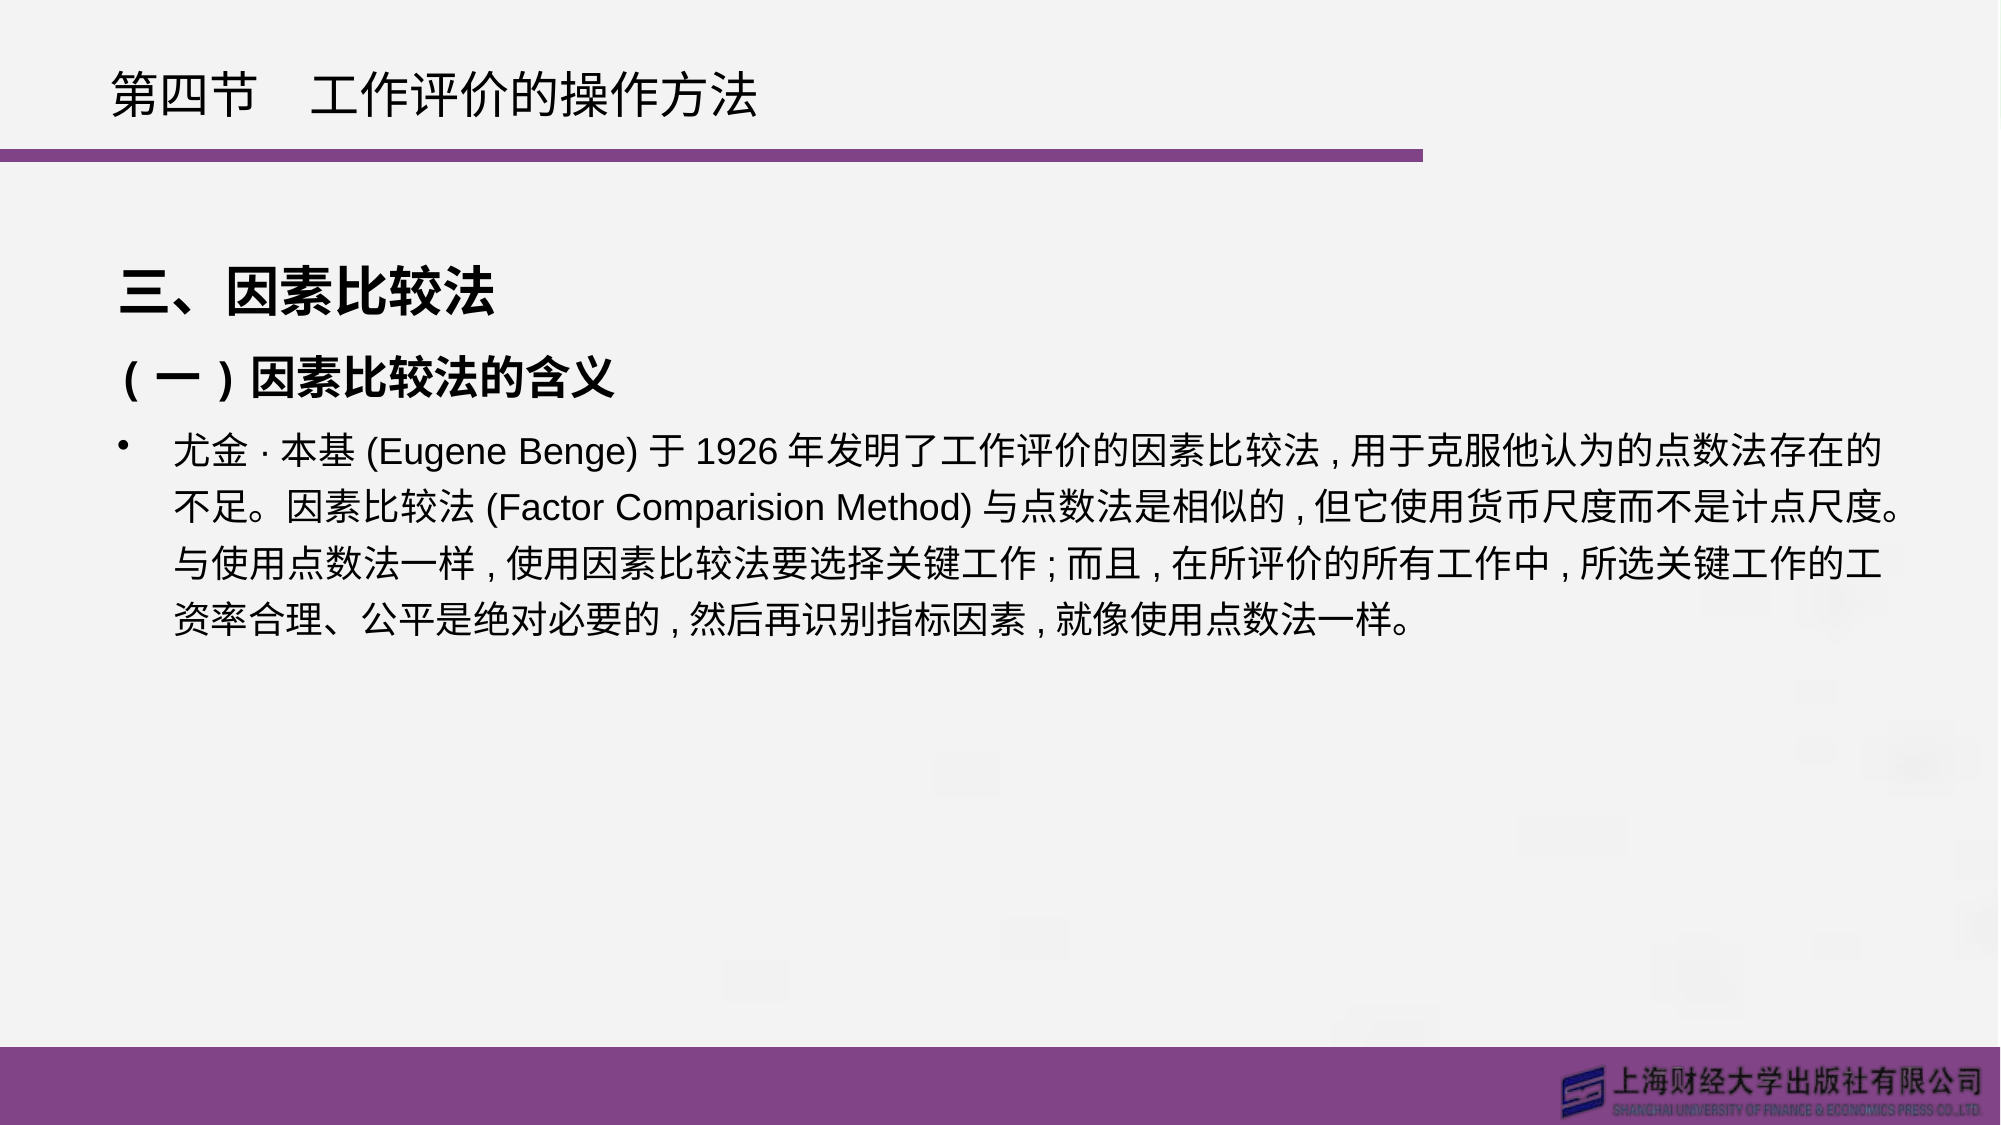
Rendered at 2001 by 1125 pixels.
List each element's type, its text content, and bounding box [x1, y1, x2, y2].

picture [0, 0, 2001, 1125]
list 三、因素比较法 (一)因素比较法的含义 尤金·本基(Eugene Benge)于1926年发明了工作评价的因素比较法,用于克服他认为的点数法存在的不足。因素比较法(Factor Comparision Method)与点数法是相似的,但它使用货币尺度而不是计点尺度。与使用点数法一样,使用因素比较法要选择关键工作;而且,在所评价的所有工作中,所选关键工作的工资率合理、公平是绝对必要的,然后再识别指标因素,就像使用点数法一样。 [102, 233, 1898, 1032]
title 第四节 工作评价的操作方法 [94, 42, 1451, 146]
